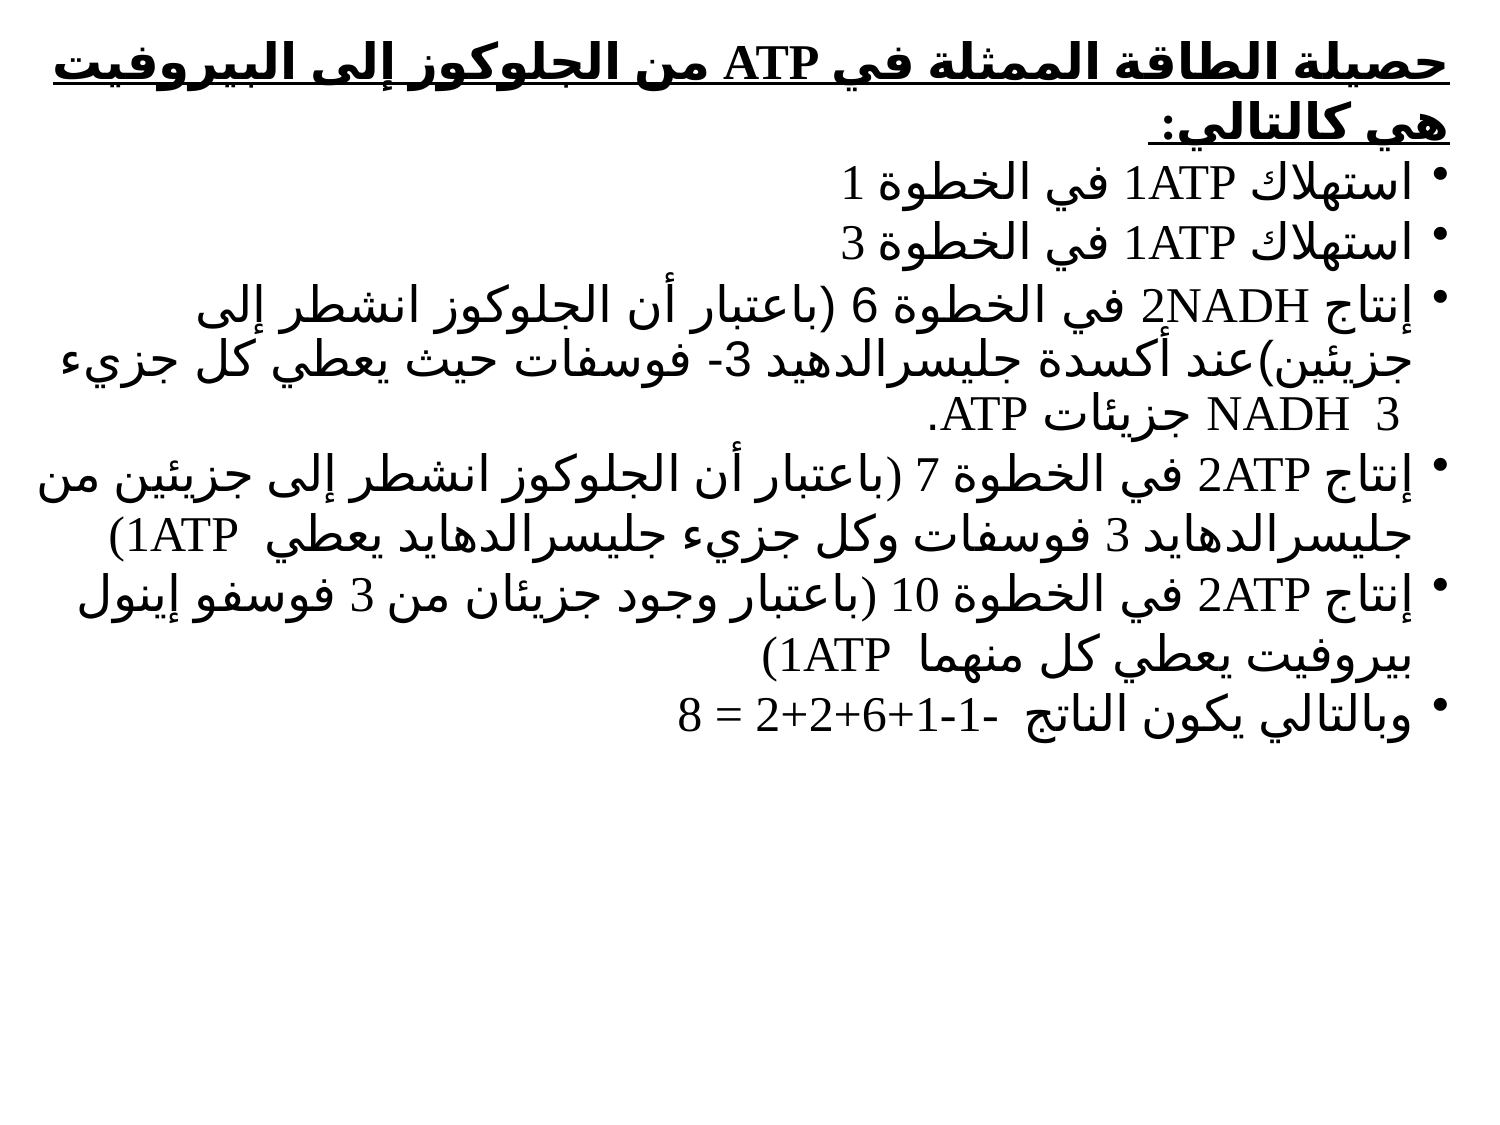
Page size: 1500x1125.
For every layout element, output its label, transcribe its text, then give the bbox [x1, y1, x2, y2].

text_box حصيلة الطاقة الممثلة في ATP من الجلوكوز إلى البيروفيت هي كالتالي: استهلاك 1ATP في الخطوة 1 استهلاك 1ATP في الخطوة 3 إنتاج 2NADH في الخطوة 6 (باعتبار أن الجلوكوز انشطر إلى جزيئين)عند أكسدة جليسرالدهيد 3- فوسفات حيث يعطي كل جزيء NADH 3 جزيئات ATP. إنتاج 2ATP في الخطوة 7 (باعتبار أن الجلوكوز انشطر إلى جزيئين من جليسرالدهايد 3 فوسفات وكل جزيء جليسرالدهايد يعطي 1ATP) إنتاج 2ATP في الخطوة 10 (باعتبار وجود جزيئان من 3 فوسفو إينول بيروفيت يعطي كل منهما 1ATP) وبالتالي يكون الناتج -1-1+6+2+2 = 8 [17, 21, 1465, 749]
